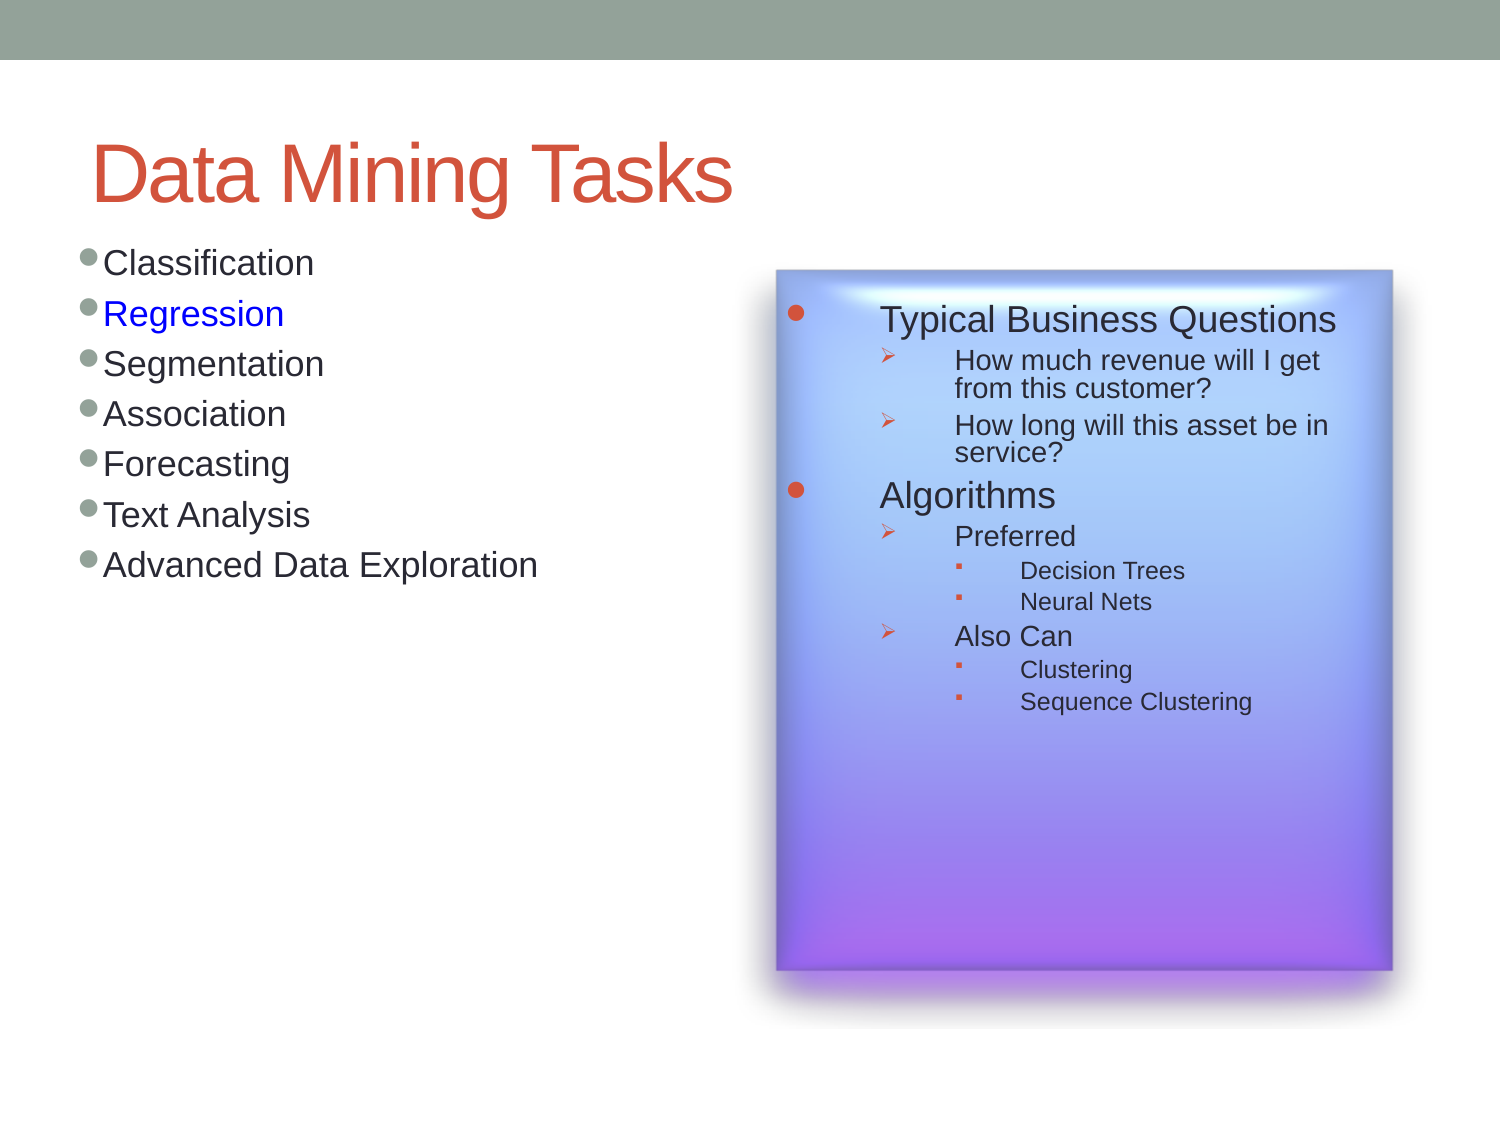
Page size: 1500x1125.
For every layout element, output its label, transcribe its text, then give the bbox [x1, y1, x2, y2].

title Data Mining Tasks [75, 87, 1425, 250]
list Classification Regression Segmentation Association Forecasting Text Analysis Advanced Data Exploration [62, 232, 741, 596]
picture [732, 262, 1432, 1030]
